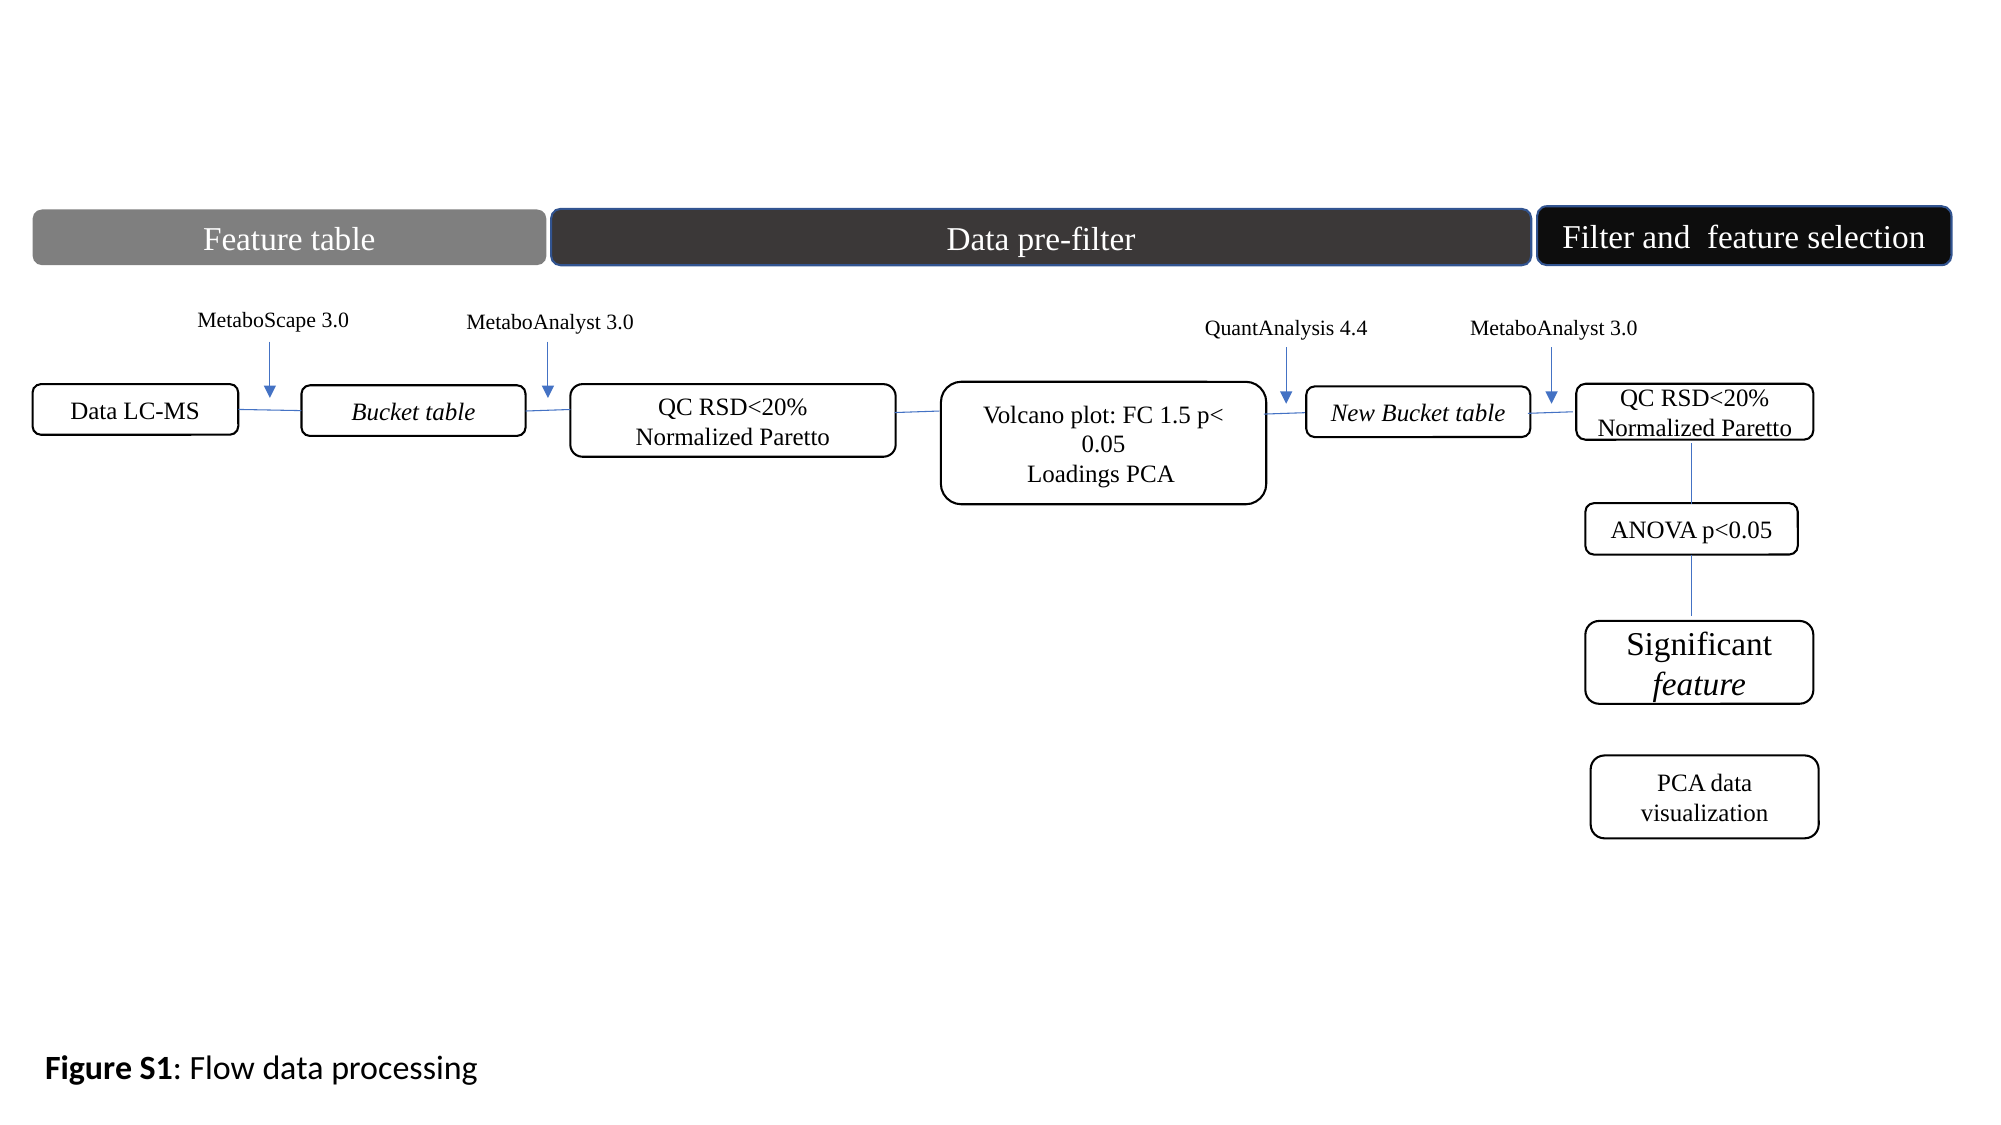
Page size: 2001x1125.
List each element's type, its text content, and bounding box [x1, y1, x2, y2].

text_box Bucket table [300, 384, 527, 437]
text_box ANOVA p<0.05 [1584, 502, 1799, 556]
text_box Figure S1: Flow data processing [30, 1038, 1528, 1094]
text_box Significant feature [1584, 619, 1815, 705]
text_box MetaboAnalyst 3.0 [451, 300, 689, 341]
text_box QC RSD<20% Normalized Paretto [1575, 382, 1815, 441]
text_box New Bucket table [1305, 385, 1532, 439]
text_box Filter and feature selection [1536, 205, 1953, 267]
text_box Data LC-MS [31, 383, 240, 436]
text_box QC RSD<20% Normalized Paretto [569, 383, 897, 458]
text_box Feature table [32, 209, 547, 266]
text_box Volcano plot: FC 1.5 p< 0.05 Loadings PCA [939, 380, 1268, 506]
text_box MetaboScape 3.0 [182, 298, 420, 340]
text_box QuantAnalysis 4.4 [1189, 305, 1428, 347]
text_box PCA data visualization [1589, 754, 1820, 840]
text_box MetaboAnalyst 3.0 [1455, 305, 1693, 347]
text_box Data pre-filter [550, 207, 1533, 267]
